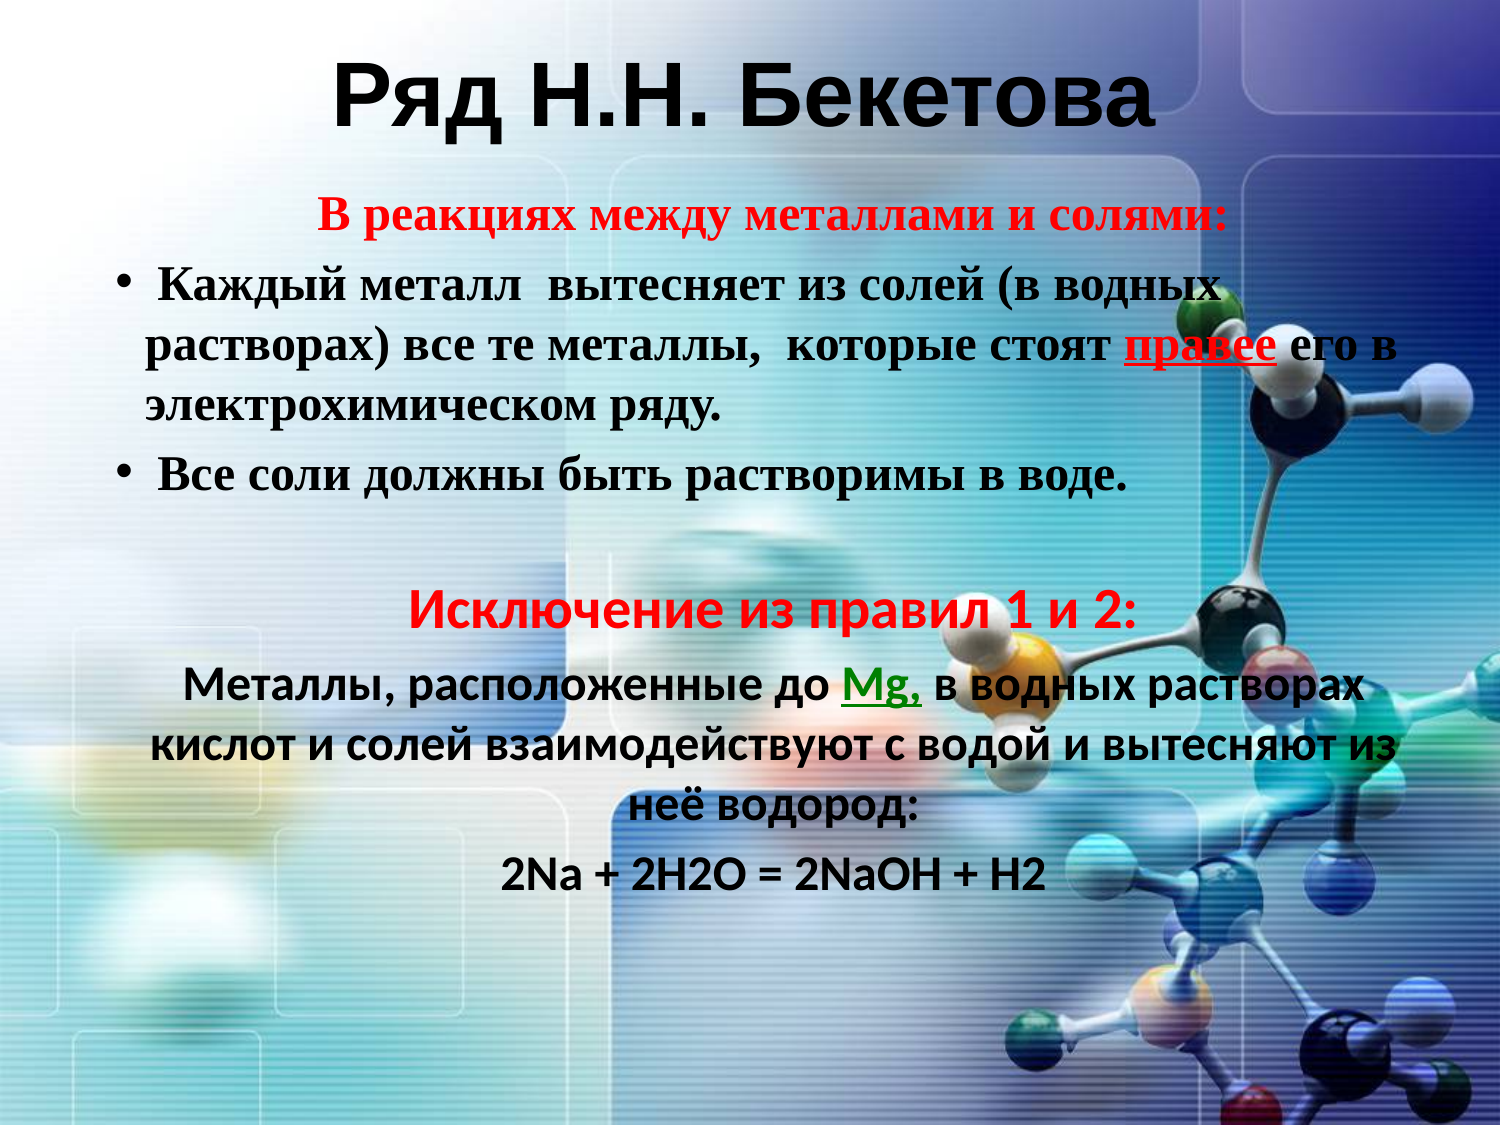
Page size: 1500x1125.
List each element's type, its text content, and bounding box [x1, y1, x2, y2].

text_box [88, 184, 1093, 323]
picture [0, 0, 1500, 1125]
subtitle В реакциях между металлами и солями: Каждый металл вытесняет из солей (в водных растворах) все те металлы, которые стоят правее его в электрохимическом ряду. Все соли должны быть растворимы в воде. Исключение из правил 1 и 2: Металлы, расположенные до Mg, в водных растворах кислот и солей взаимодействуют с водой и вытесняют из неё водород: 2Na + 2H2O = 2NaOH + H2 [100, 172, 1448, 311]
title Ряд Н.Н. Бекетова [170, 30, 1318, 150]
